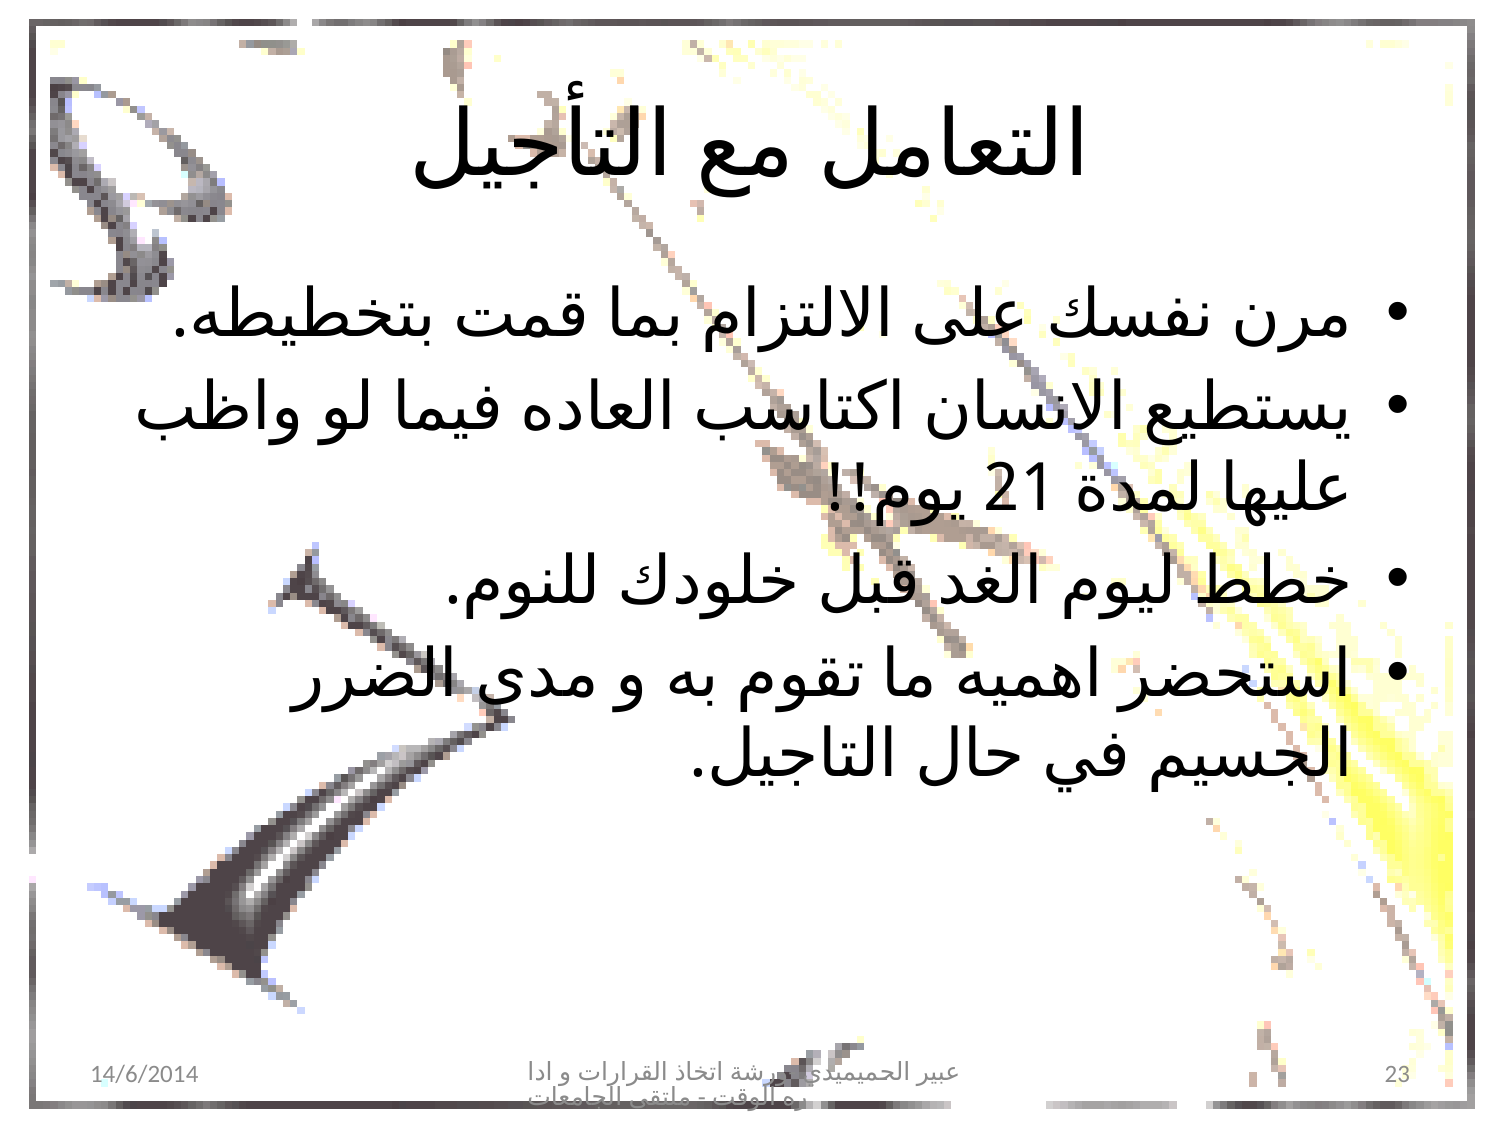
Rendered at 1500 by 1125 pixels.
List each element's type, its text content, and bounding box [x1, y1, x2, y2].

slide_number 23 [1074, 1042, 1425, 1103]
list مرن نفسك على الالتزام بما قمت بتخطيطه. يستطيع الانسان اكتاسب العاده فيما لو واظب عليها لمدة 21 يوم!! خطط ليوم الغد قبل خلودك للنوم. استحضر اهميه ما تقوم به و مدى الضرر الجسيم في حال التاجيل. [75, 262, 1425, 1005]
title التعامل مع التأجيل [75, 45, 1425, 233]
picture [29, 19, 1475, 1109]
footer عبير الحميميدي -ورشة اتخاذ القرارات و اداره الوقت - ملتقى الجامعات [512, 1042, 988, 1103]
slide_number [75, 1042, 425, 1103]
